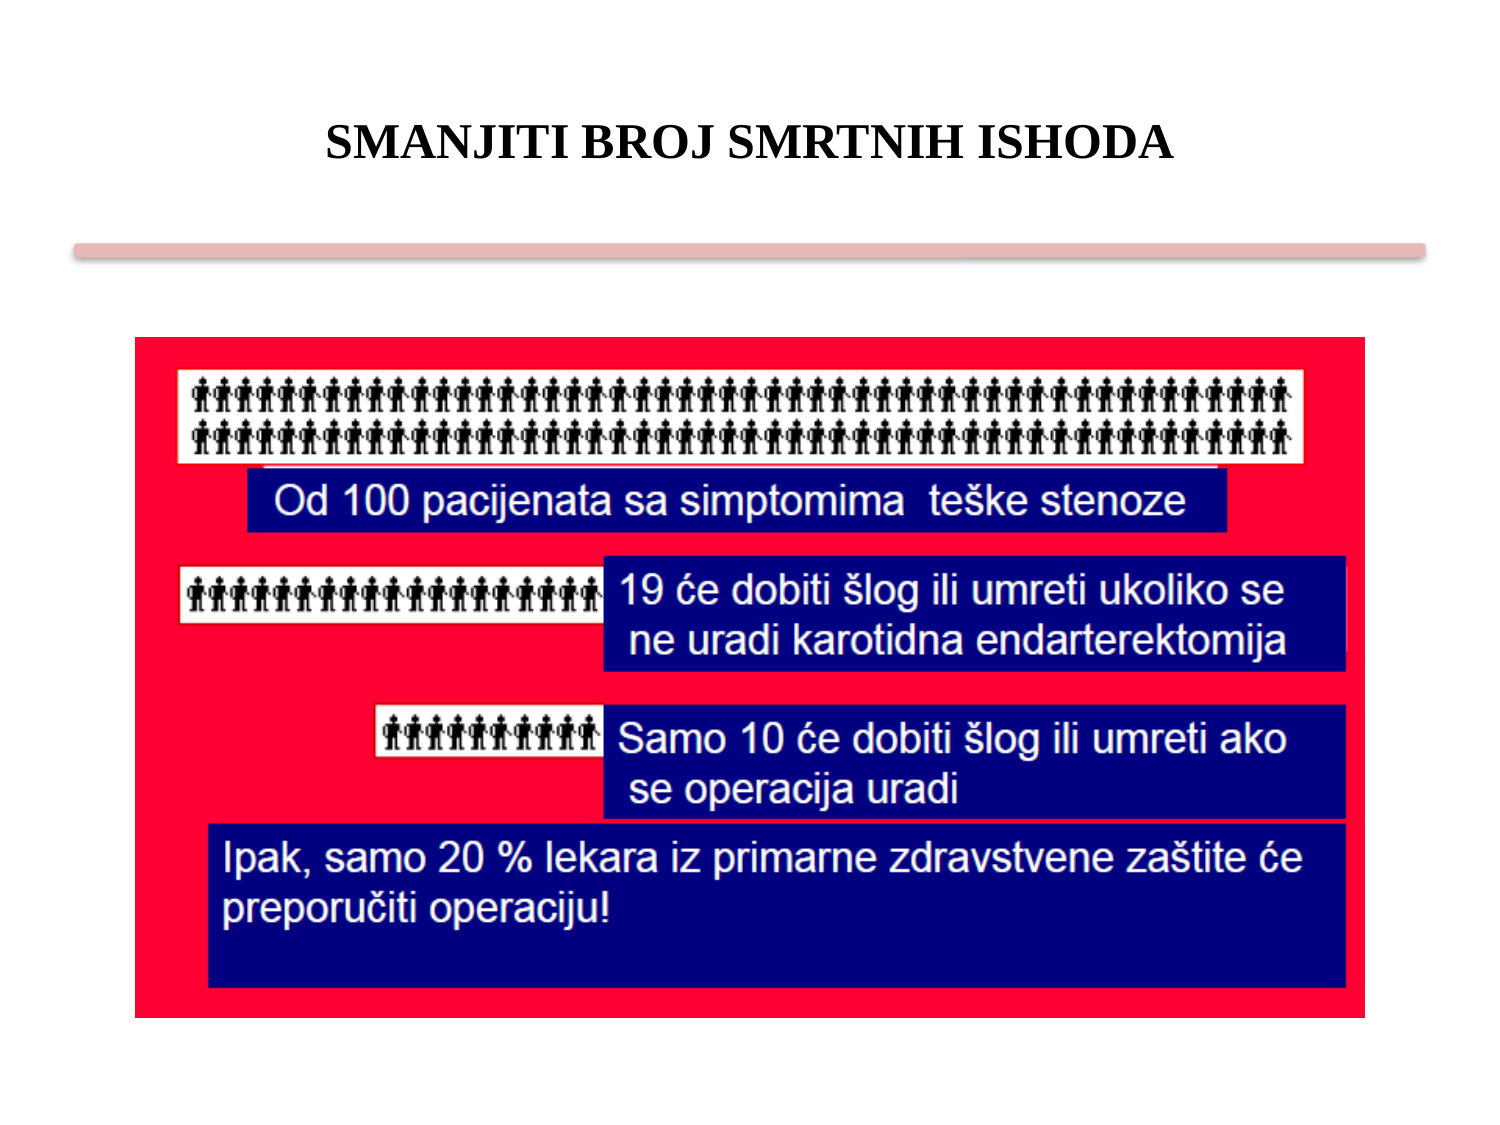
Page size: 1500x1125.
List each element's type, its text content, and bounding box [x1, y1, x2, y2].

text_box [74, 243, 1426, 258]
title SMANJITI BROJ SMRTNIH ISHODA [75, 45, 1425, 233]
picture [134, 337, 1366, 1018]
